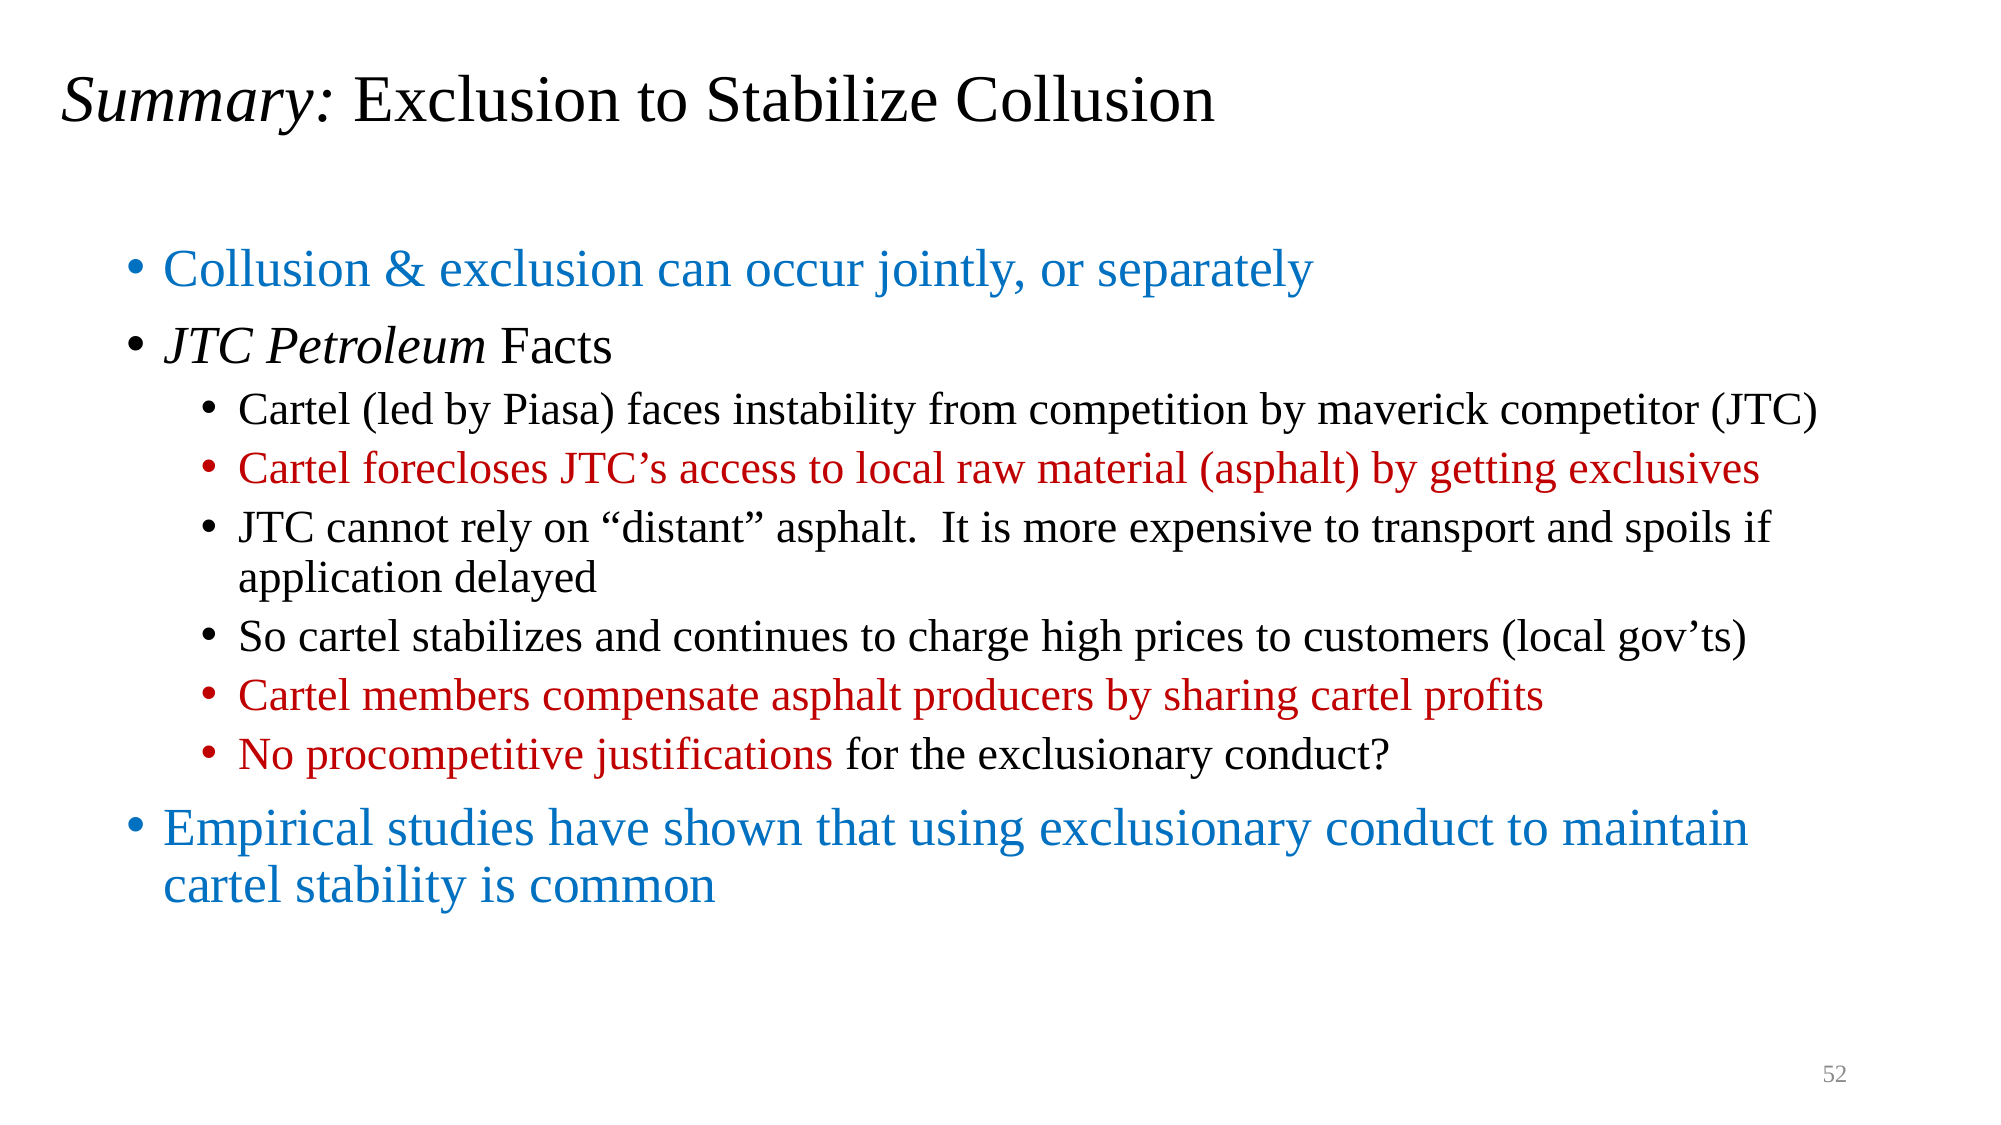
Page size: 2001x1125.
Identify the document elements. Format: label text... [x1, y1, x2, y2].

list Collusion & exclusion can occur jointly, or separately JTC Petroleum Facts Cartel (led by Piasa) faces instability from competition by maverick competitor (JTC) Cartel forecloses JTC’s access to local raw material (asphalt) by getting exclusives JTC cannot rely on “distant” asphalt. It is more expensive to transport and spoils if application delayed So cartel stabilizes and continues to charge high prices to customers (local gov’ts) Cartel members compensate asphalt producers by sharing cartel profits No procompetitive justifications for the exclusionary conduct? Empirical studies have shown that using exclusionary conduct to maintain cartel stability is common [111, 233, 1837, 947]
slide_number 52 [1412, 1042, 1863, 1103]
title Summary: Exclusion to Stabilize Collusion [46, 0, 1863, 208]
